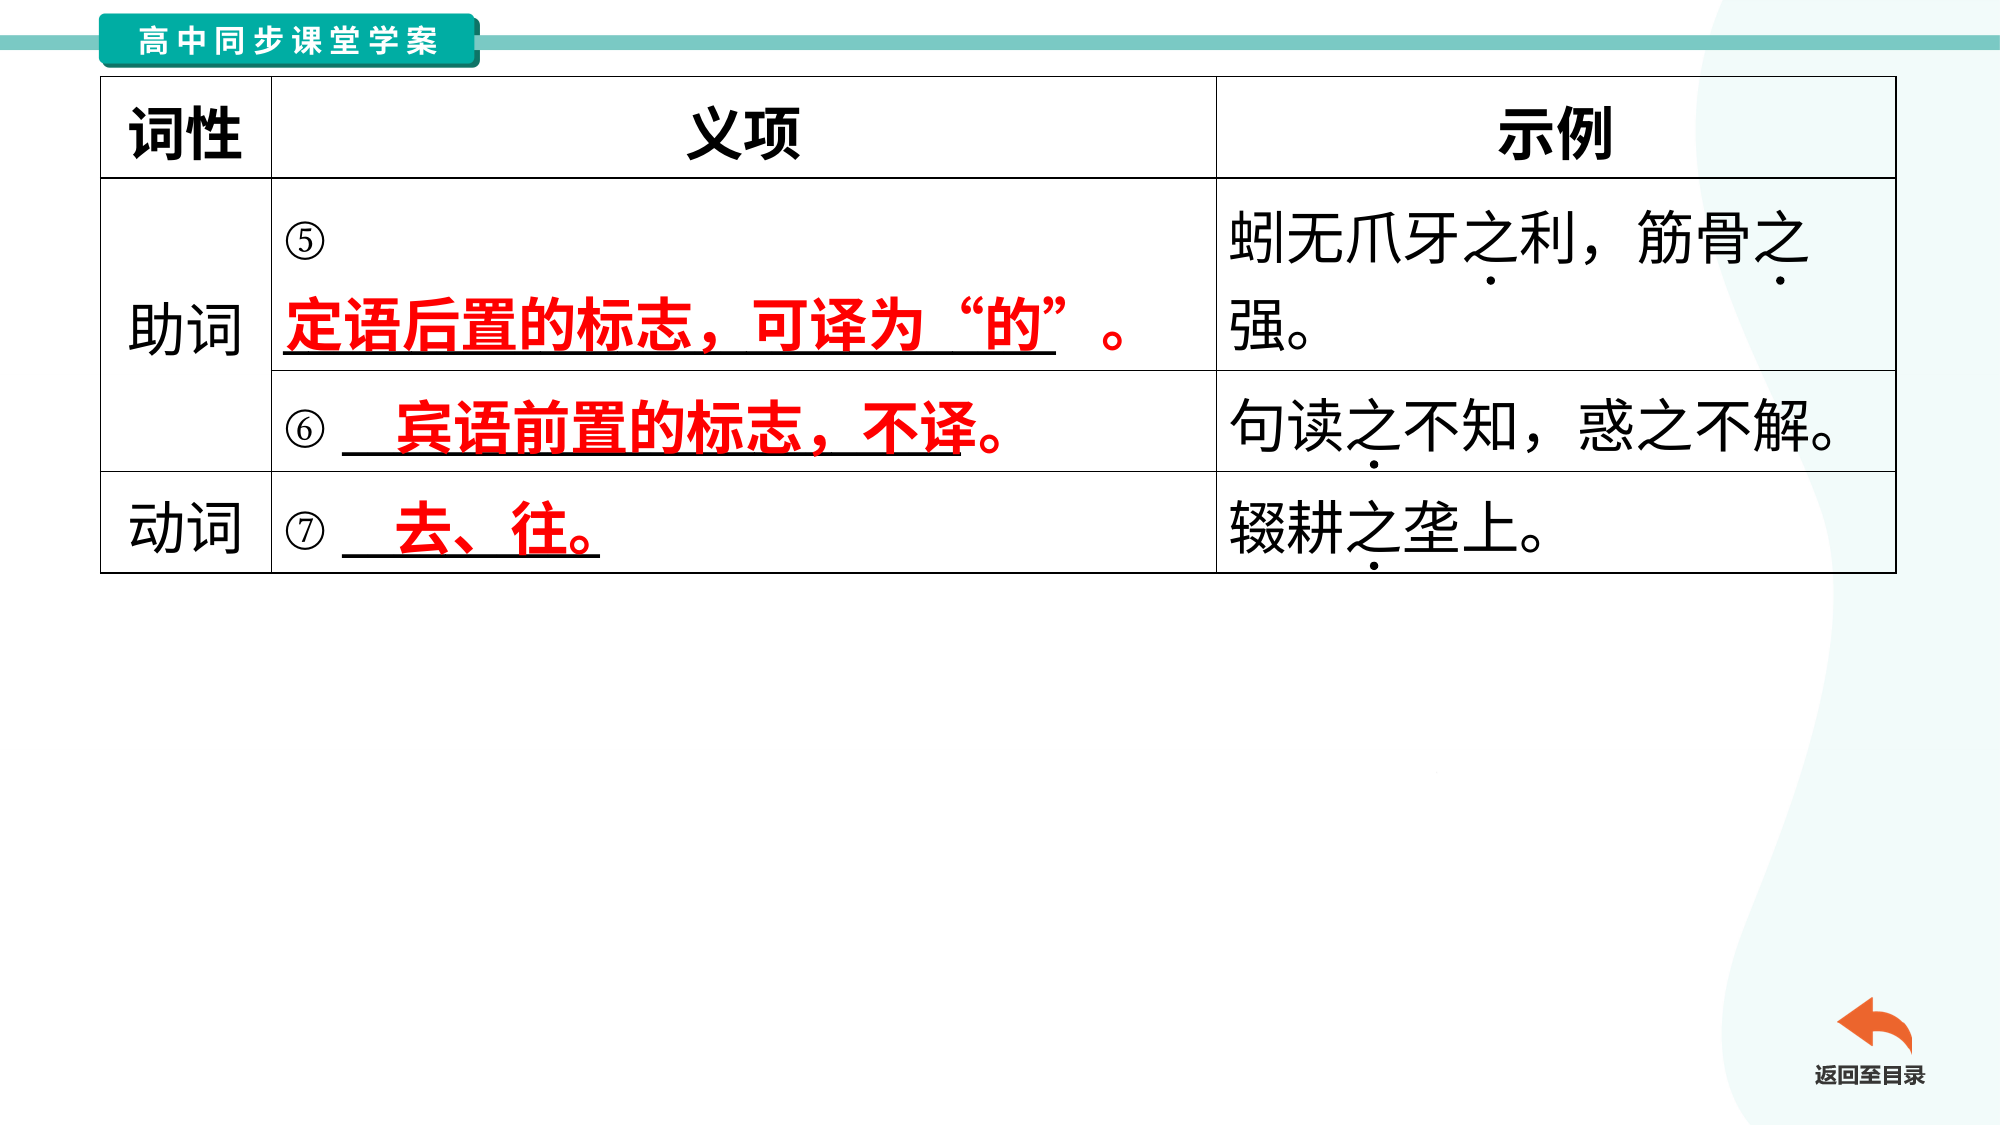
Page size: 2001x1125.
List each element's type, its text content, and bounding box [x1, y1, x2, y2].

table_cell 动词 [101, 472, 271, 572]
table_header 义项 [272, 77, 1216, 177]
table_header 词性 [101, 77, 271, 177]
text_box 去、往。 [372, 474, 650, 563]
text_box [1486, 276, 1495, 285]
table_cell ⑤ ______________________________ [272, 179, 1216, 370]
table_cell 蚓无爪牙之利，筋骨之 强。 [1217, 179, 1895, 370]
text_box [1369, 460, 1379, 469]
table_cell 助词 [101, 179, 271, 471]
table_cell ⑥ ________________________ [272, 371, 1216, 471]
table_cell 辍耕之垄上。 [1217, 472, 1895, 572]
table_cell ⑦ __________ [272, 472, 1216, 572]
text_box 定语后置的标志，可译为“的”。 [291, 271, 1154, 359]
table_cell 句读之不知，惑之不解。 [1217, 371, 1895, 471]
text_box 宾语前置的标志，不译。 [372, 373, 1060, 461]
picture [0, 0, 2000, 1125]
table_header 示例 [1217, 77, 1895, 177]
text_box [1369, 561, 1379, 571]
text_box [1776, 276, 1785, 285]
